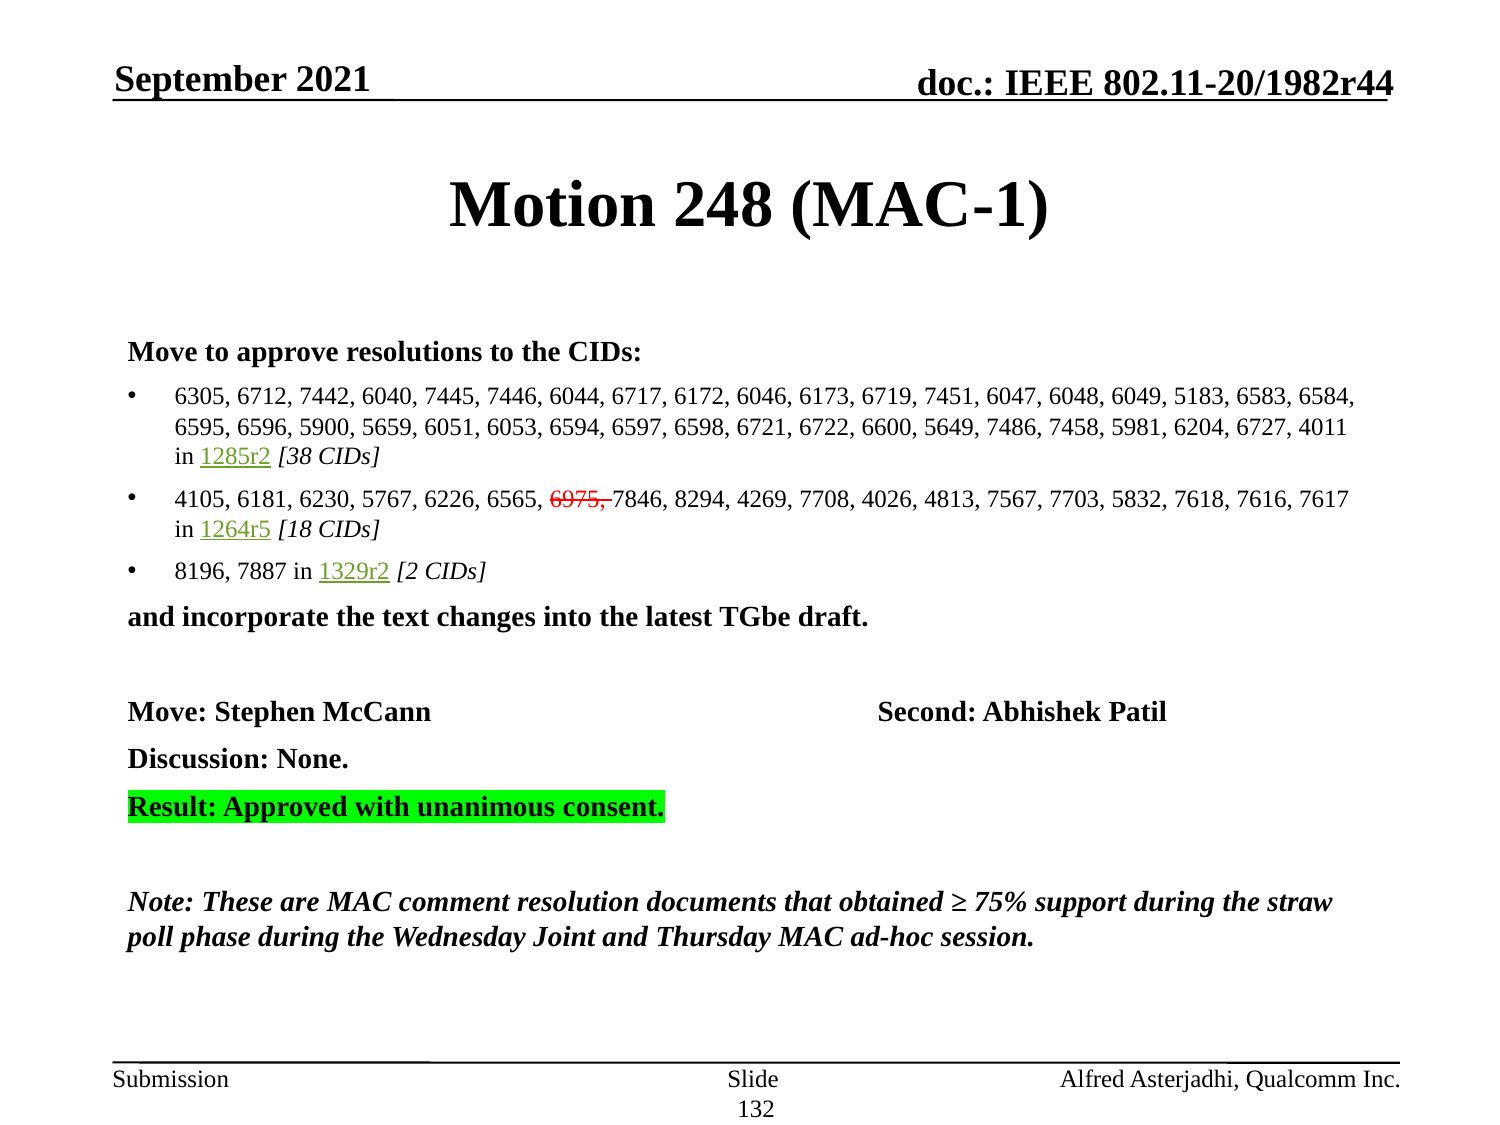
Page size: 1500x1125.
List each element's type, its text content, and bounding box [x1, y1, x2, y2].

list Move to approve resolutions to the CIDs: 6305, 6712, 7442, 6040, 7445, 7446, 6044, 6717, 6172, 6046, 6173, 6719, 7451, 6047, 6048, 6049, 5183, 6583, 6584, 6595, 6596, 5900, 5659, 6051, 6053, 6594, 6597, 6598, 6721, 6722, 6600, 5649, 7486, 7458, 5981, 6204, 6727, 4011 in 1285r2 [38 CIDs] 4105, 6181, 6230, 5767, 6226, 6565, 6975, 7846, 8294, 4269, 7708, 4026, 4813, 7567, 7703, 5832, 7618, 7616, 7617 in 1264r5 [18 CIDs] 8196, 7887 in 1329r2 [2 CIDs] and incorporate the text changes into the latest TGbe draft. Move: Stephen McCann Second: Abhishek Patil Discussion: None. Result: Approved with unanimous consent. Note: These are MAC comment resolution documents that obtained ≥ 75% support during the straw poll phase during the Wednesday Joint and Thursday MAC ad-hoc session. [112, 324, 1388, 1063]
title Motion 248 (MAC-1) [112, 112, 1388, 288]
footer Alfred Asterjadhi, Qualcomm Inc. [878, 1061, 1402, 1093]
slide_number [114, 54, 423, 100]
slide_number Slide 132 [712, 1061, 800, 1123]
